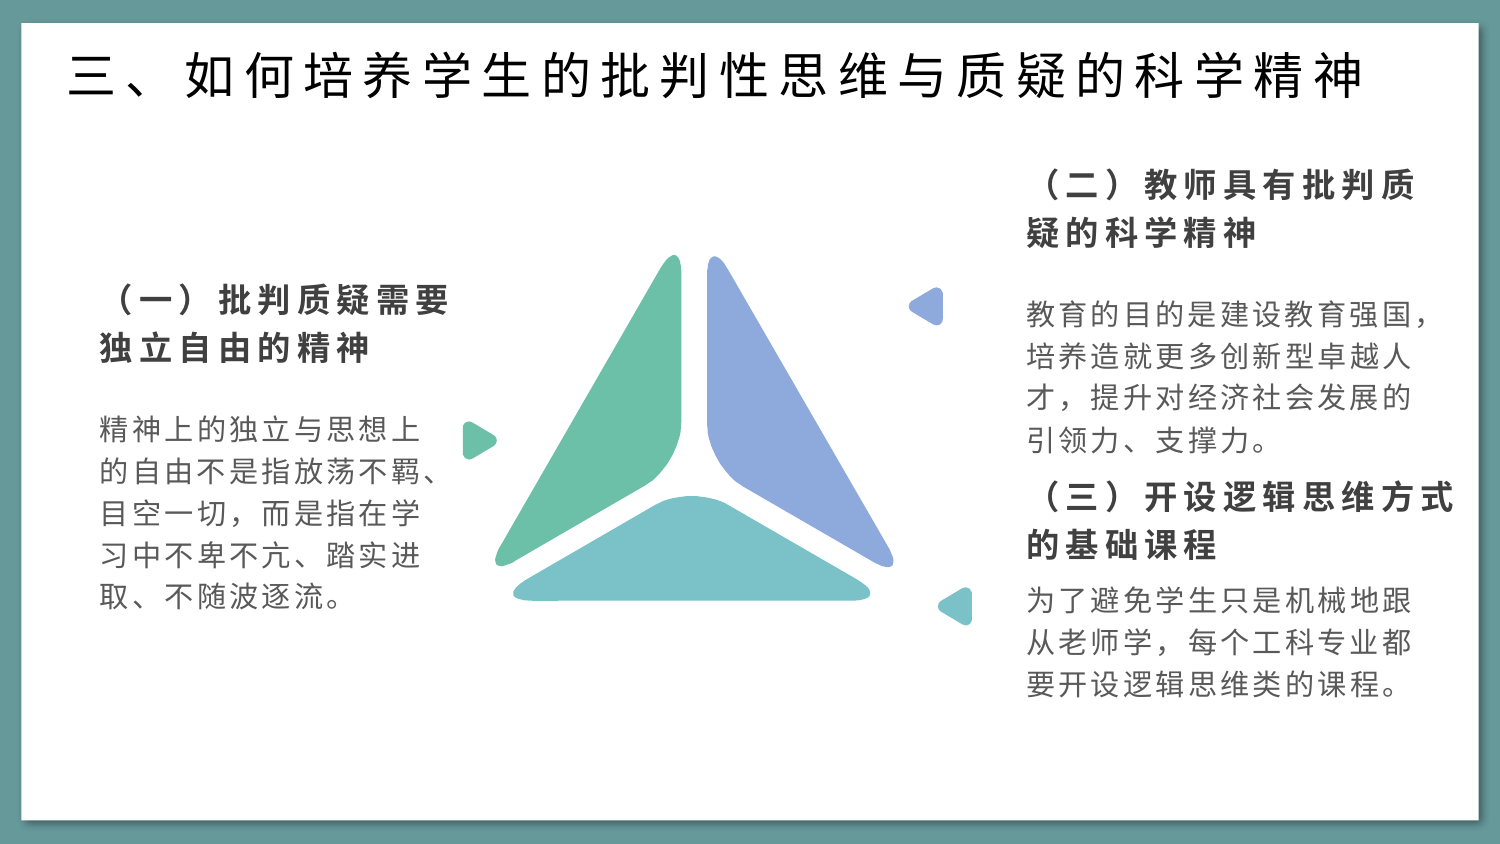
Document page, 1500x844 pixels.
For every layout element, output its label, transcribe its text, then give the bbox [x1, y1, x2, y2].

text_box [513, 496, 871, 601]
text_box 教育的目的是建设教育强国，培养造就更多创新型卓越人才，提升对经济社会发展的引领力、支撑力。 [1011, 281, 1445, 453]
text_box （一）批判质疑需要独立自由的精神 [85, 272, 500, 375]
text_box 三、如何培养学生的批判性思维与质疑的科学精神 [53, 38, 1419, 112]
text_box 精神上的独立与思想上的自由不是指放荡不羁、目空一切，而是指在学习中不卑不亢、踏实进取、不随波逐流。 [85, 396, 457, 652]
text_box [908, 287, 943, 326]
text_box （三）开设逻辑思维方式的基础课程 [1011, 459, 1477, 572]
text_box [937, 587, 972, 626]
text_box （二）教师具有批判质疑的科学精神 [1011, 147, 1445, 260]
text_box [707, 256, 894, 568]
text_box [462, 421, 497, 460]
text_box [495, 254, 682, 567]
text_box 为了避免学生只是机械地跟从老师学，每个工科专业都要开设逻辑思维类的课程。 [1011, 567, 1445, 739]
